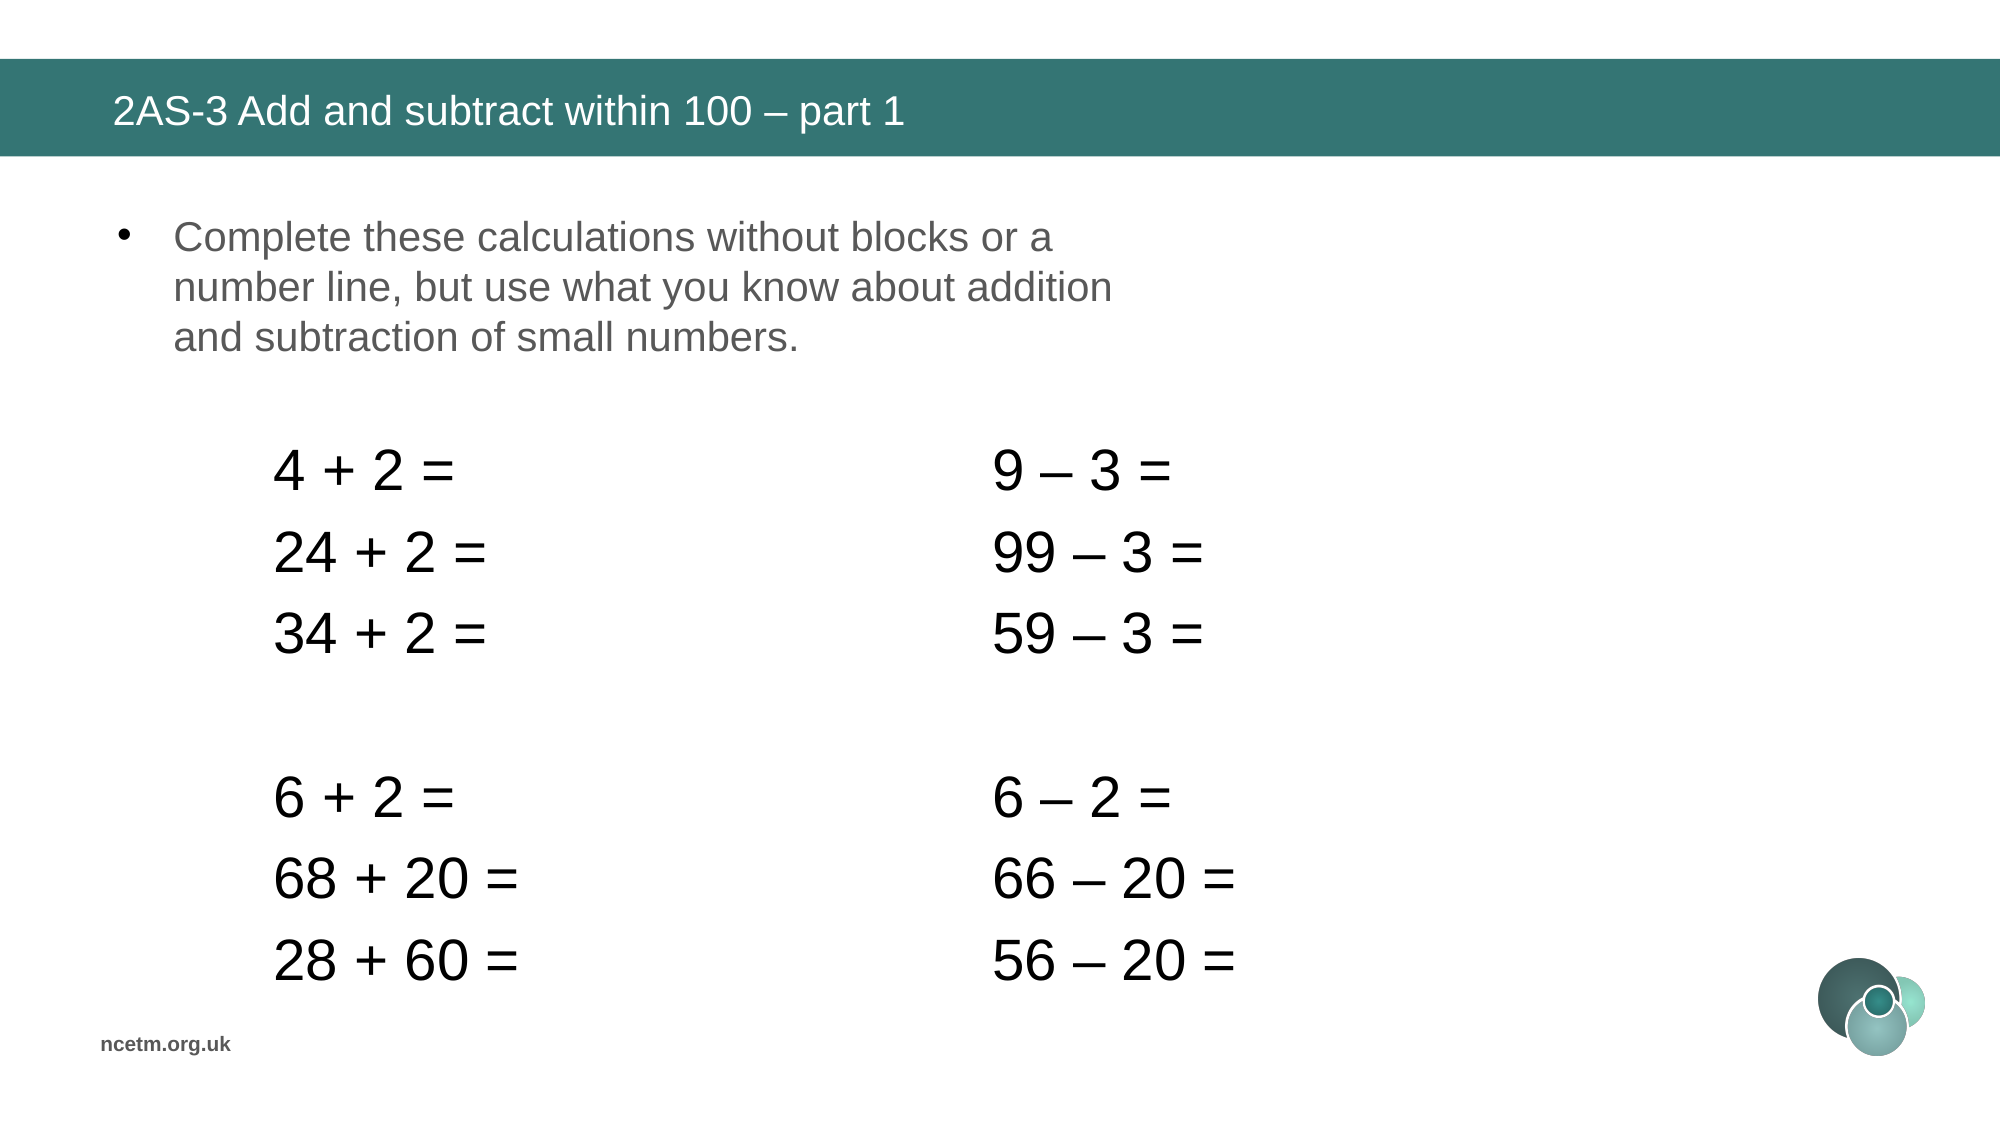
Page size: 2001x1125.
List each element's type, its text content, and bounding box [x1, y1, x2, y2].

picture [1818, 958, 1925, 1056]
text_box 9 – 3 = 99 – 3 = 59 – 3 = 6 – 2 = 66 – 20 = 56 – 20 = [977, 424, 1376, 1000]
text_box 4 + 2 = 24 + 2 = 34 + 2 = 6 + 2 = 68 + 20 = 28 + 60 = [258, 424, 658, 1000]
text_box Complete these calculations without blocks or a number line, but use what you know about addition and subtraction of small numbers. [102, 202, 1177, 367]
title 2AS-3 Add and subtract within 100 – part 1 [97, 76, 1945, 147]
